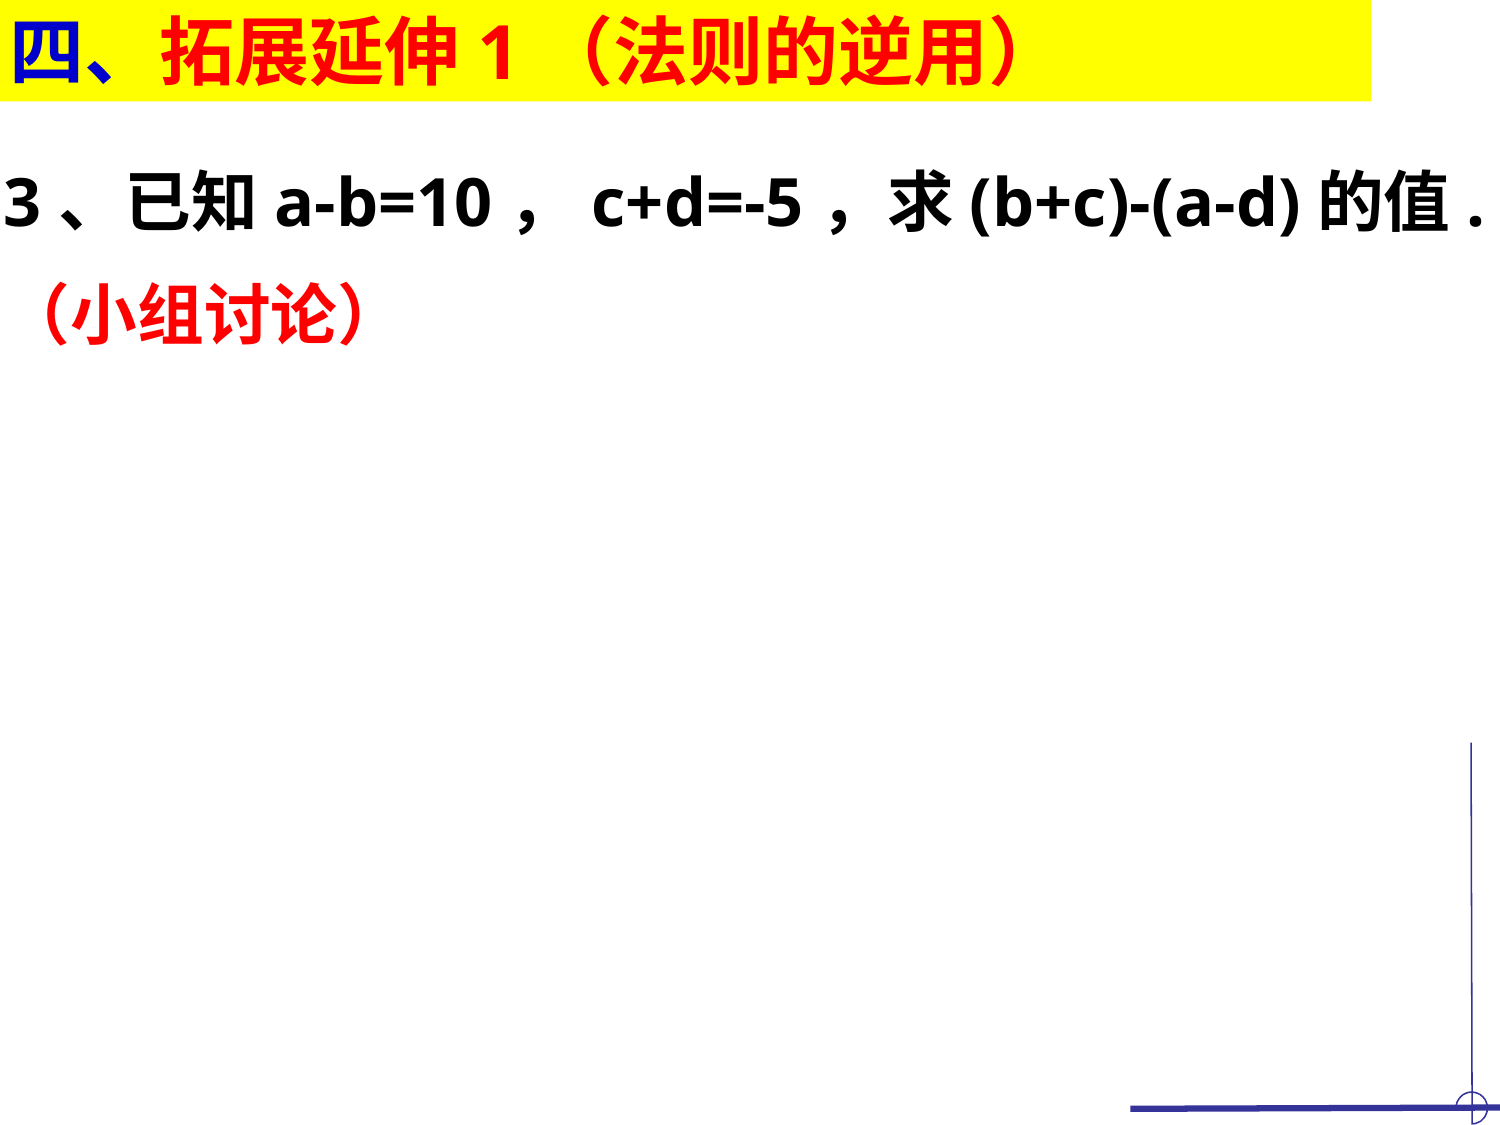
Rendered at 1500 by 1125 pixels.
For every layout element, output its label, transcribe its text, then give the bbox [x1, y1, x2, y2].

text_box 3、已知a-b=10，c+d=-5，求(b+c)-(a-d)的值. （小组讨论） [0, 152, 1500, 361]
text_box 四、拓展延伸1（法则的逆用） [0, 0, 1372, 102]
